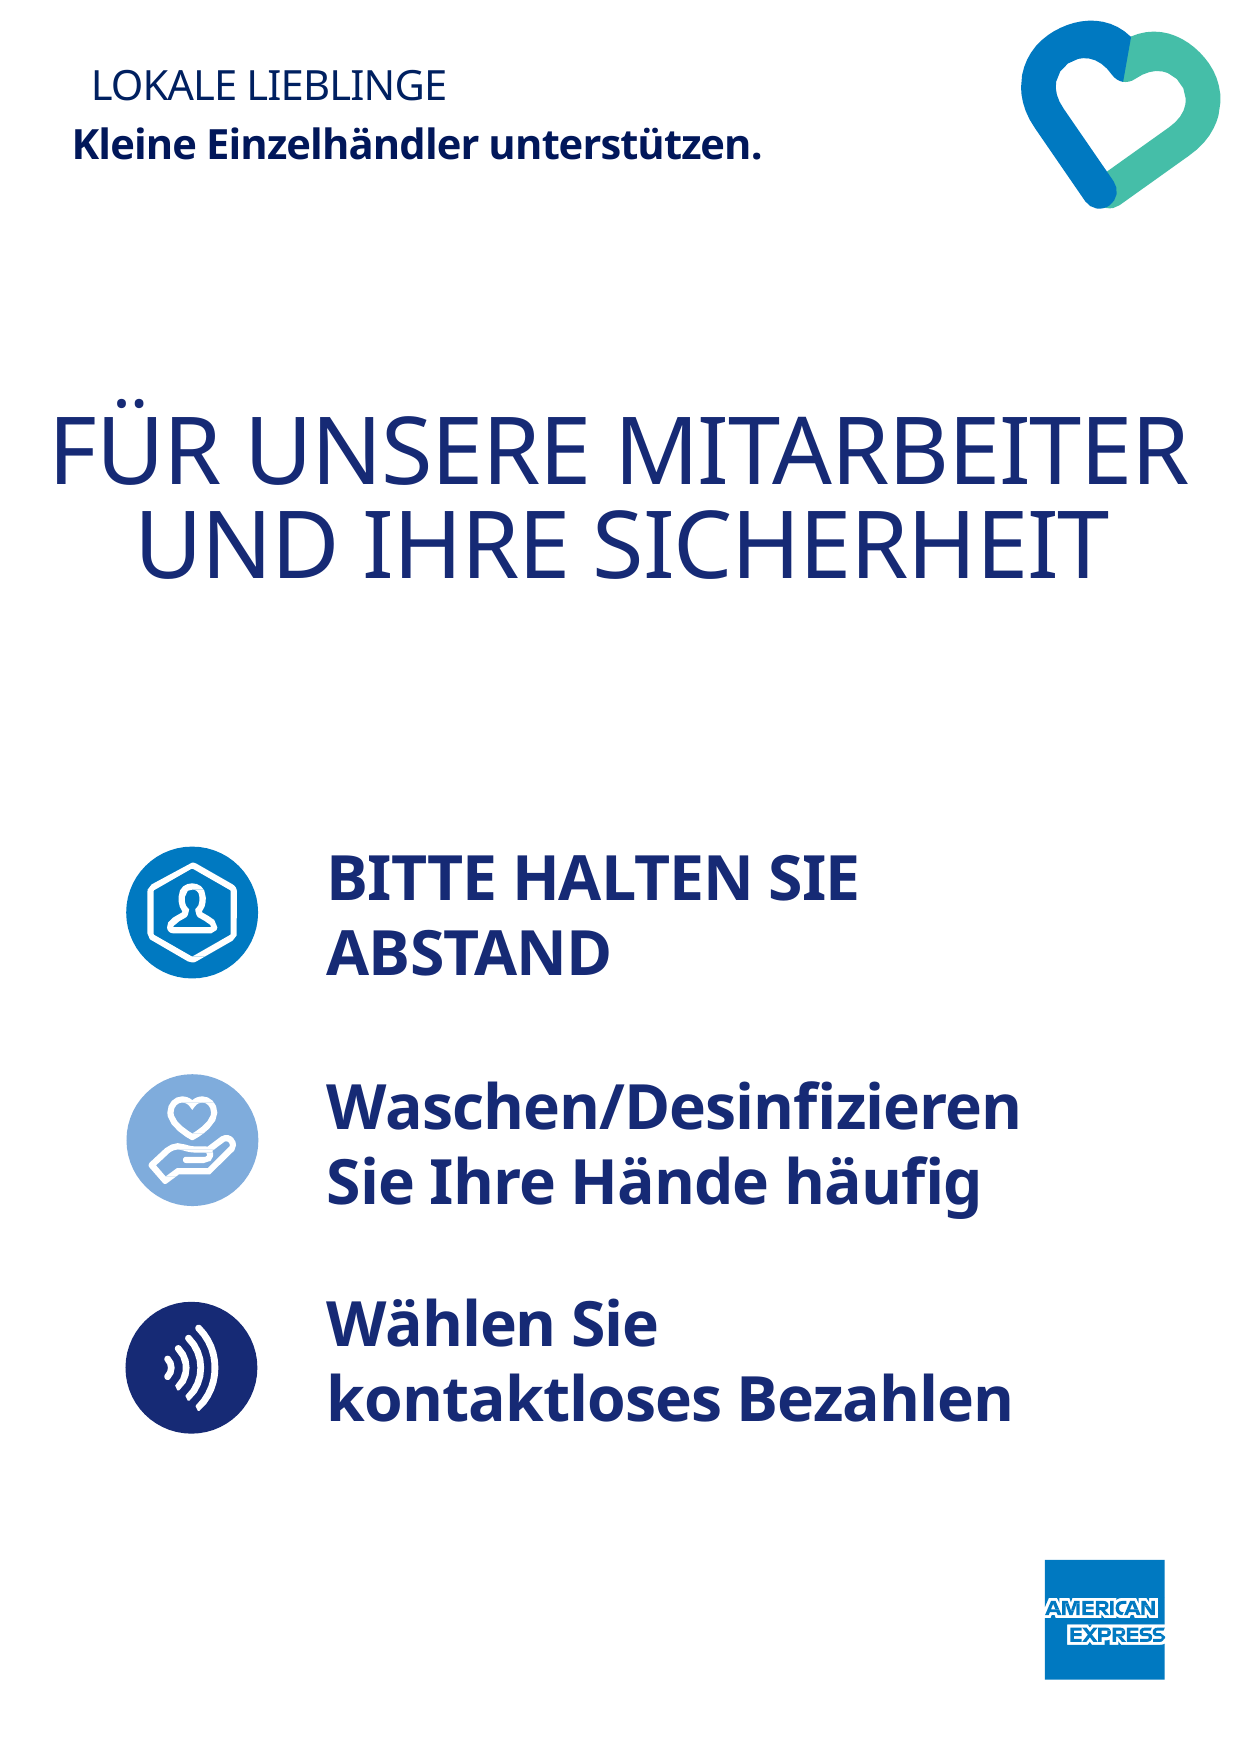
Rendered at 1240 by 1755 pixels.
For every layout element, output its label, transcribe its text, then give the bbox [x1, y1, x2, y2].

text_box Wählen Sie kontaktloses Bezahlen [324, 1281, 1045, 1434]
text_box [174, 1345, 190, 1391]
text_box [1082, 1600, 1094, 1616]
text_box Kleine Einzelhändler unterstützen. [69, 115, 992, 168]
text_box [1115, 1600, 1155, 1616]
text_box [167, 1096, 218, 1141]
text_box [1070, 1627, 1111, 1642]
text_box [126, 846, 259, 979]
text_box [126, 1074, 259, 1207]
text_box [1021, 20, 1132, 209]
text_box [125, 1301, 258, 1434]
text_box BITTE HALTEN SIE ABSTAND [324, 835, 1158, 988]
text_box [195, 1324, 219, 1411]
text_box [1106, 31, 1221, 209]
list FÜR UNSERE MITARBEITER UND IHRE SICHERHEIT [44, 382, 1195, 1413]
text_box [185, 1334, 205, 1401]
text_box [1095, 1600, 1114, 1616]
text_box [1045, 1600, 1080, 1616]
text_box [1112, 1627, 1166, 1642]
text_box [147, 862, 237, 963]
text_box Waschen/Desinfizieren Sie Ihre Hände häufig [324, 1064, 1116, 1217]
text_box LOKALE LIEBLINGE [76, 51, 463, 115]
text_box [164, 1355, 175, 1380]
text_box [1044, 1559, 1165, 1680]
text_box [148, 1135, 237, 1184]
